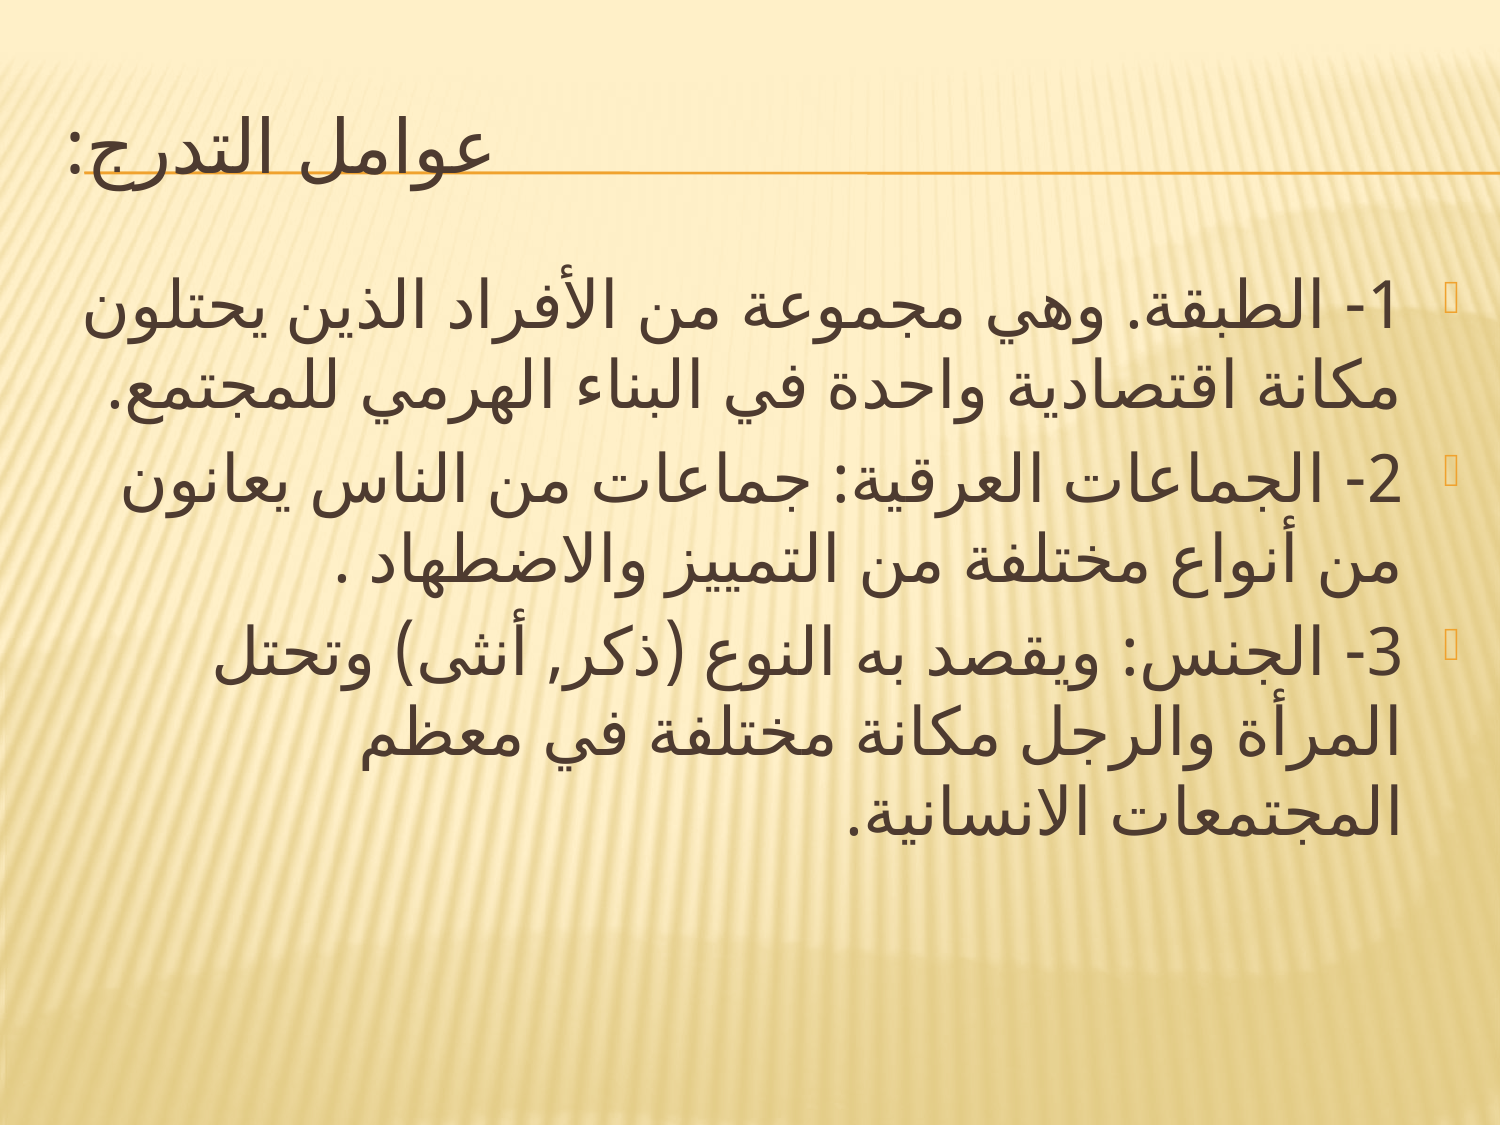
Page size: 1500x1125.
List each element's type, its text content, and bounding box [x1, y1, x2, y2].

list 1- الطبقة. وهي مجموعة من الأفراد الذين يحتلون مكانة اقتصادية واحدة في البناء الهرمي للمجتمع. 2- الجماعات العرقية: جماعات من الناس يعانون من أنواع مختلفة من التمييز والاضطهاد . 3- الجنس: ويقصد به النوع (ذكر, أنثى) وتحتل المرأة والرجل مكانة مختلفة في معظم المجتمعات الانسانية. [50, 254, 1475, 998]
title عوامل التدرج: [50, 75, 1475, 213]
